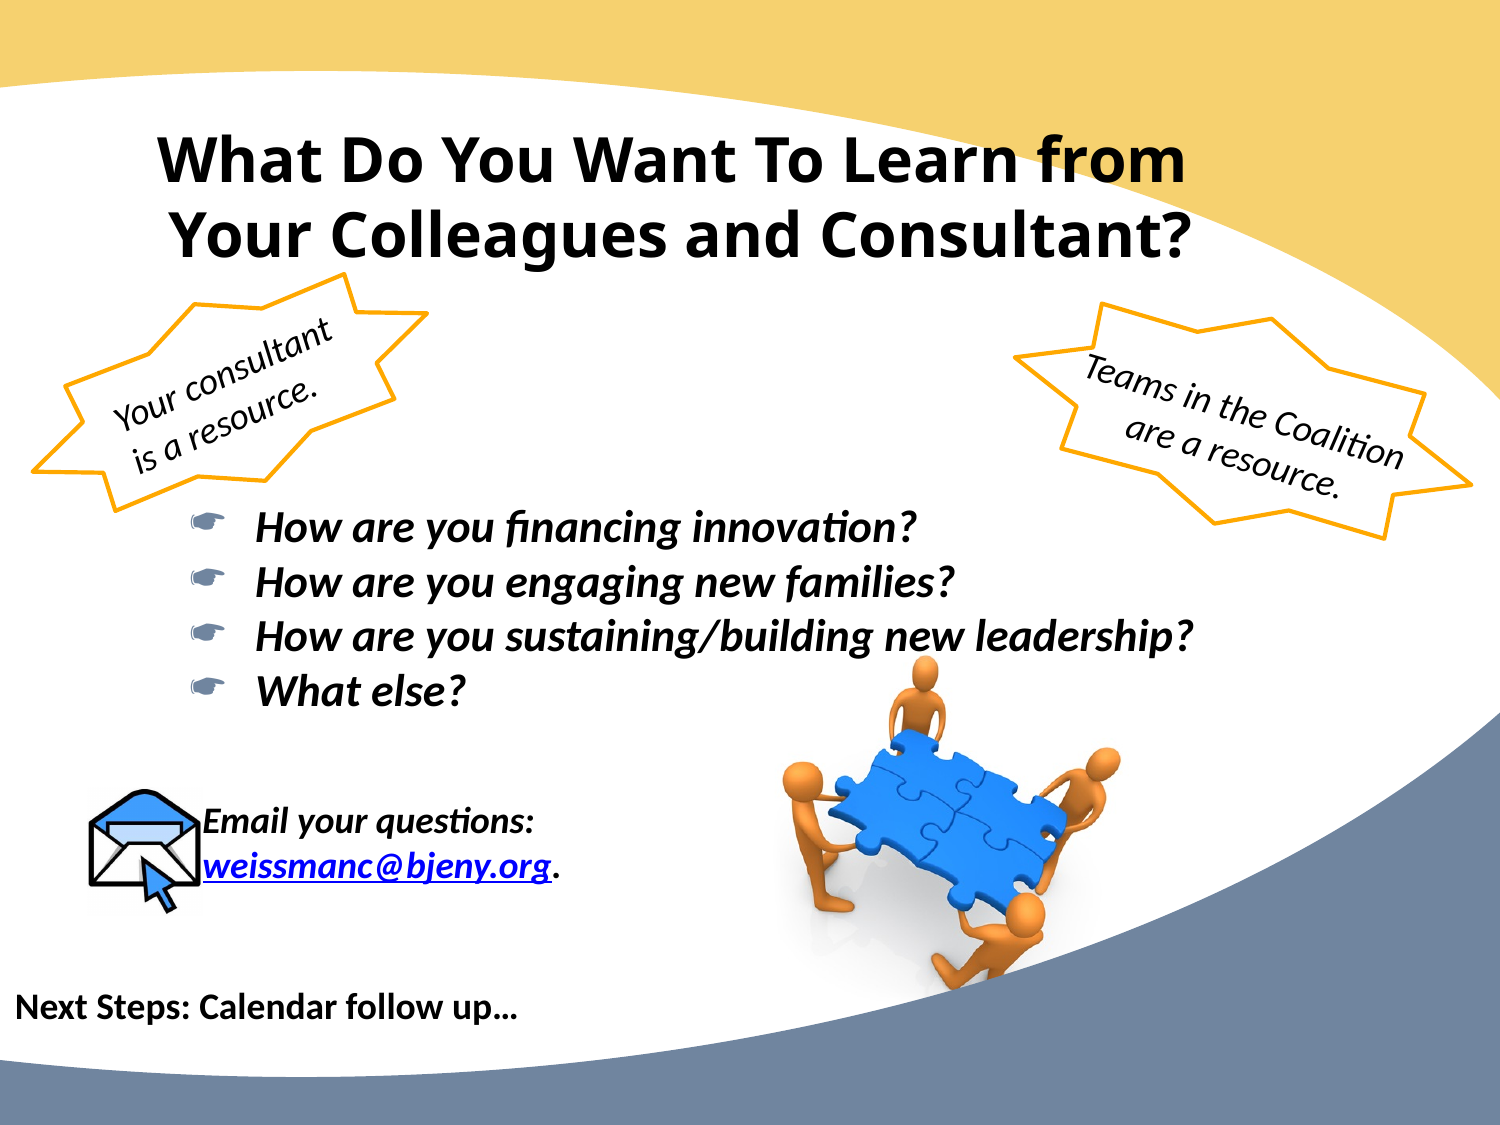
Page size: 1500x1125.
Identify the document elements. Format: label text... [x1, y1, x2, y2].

text_box [0, 0, 1500, 400]
text_box [1012, 348, 1072, 395]
text_box Teams in the Coalition are a resource. [1048, 328, 1438, 537]
text_box What Do You Want To Learn from Your Colleagues and Consultant? [112, 112, 1250, 278]
text_box [1093, 301, 1427, 428]
text_box [1059, 435, 1388, 541]
text_box How are you financing innovation? How are you engaging new families? How are you sustaining/building new leadership? What else? [174, 488, 1225, 724]
text_box Next Steps: Calendar follow up… [0, 974, 600, 1035]
picture [87, 787, 203, 917]
text_box [30, 272, 429, 513]
text_box [1421, 451, 1474, 494]
text_box Your consultant is a resource. [88, 288, 381, 496]
picture [762, 637, 1141, 1016]
text_box Email your questions: weissmanc@bjeny.org. [204, 788, 757, 893]
text_box [0, 712, 1500, 1125]
